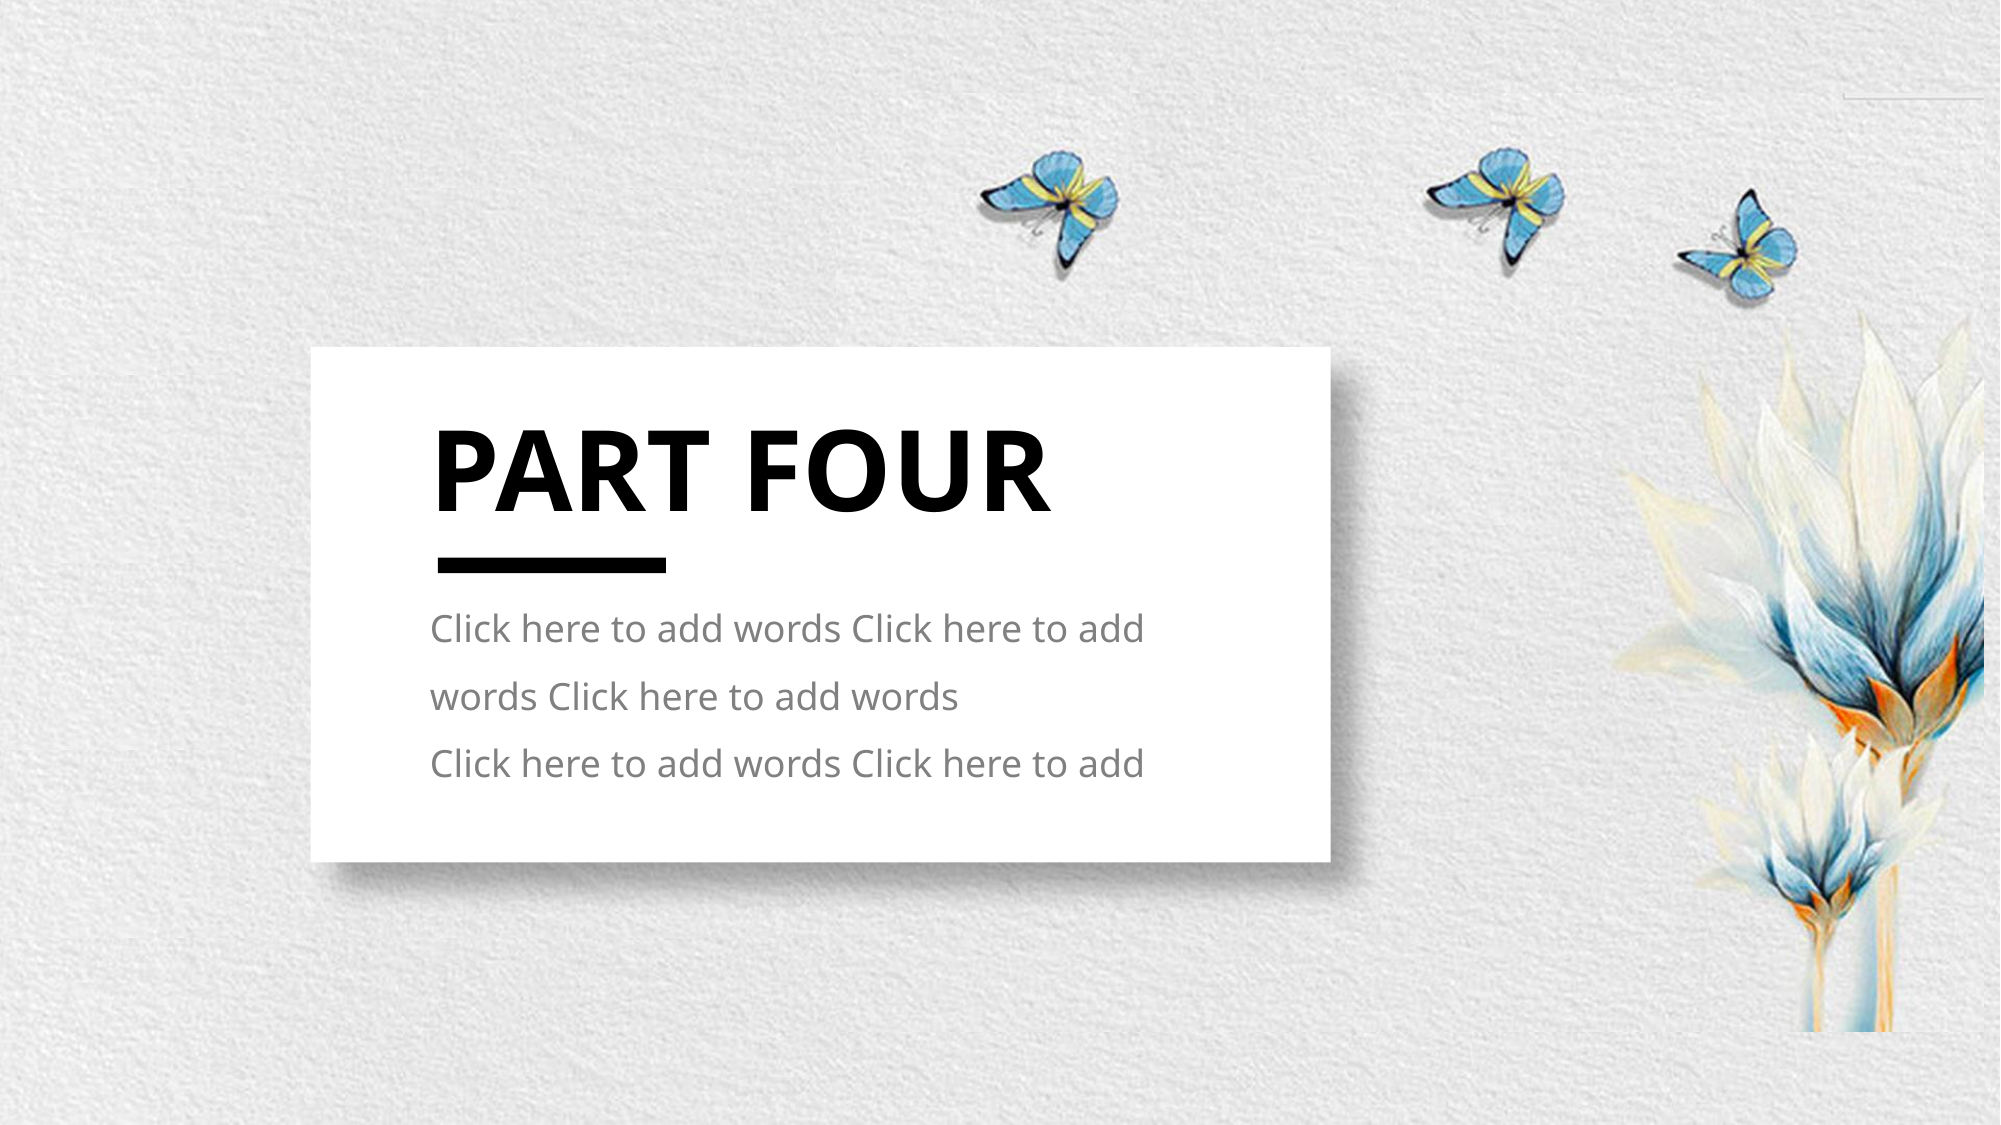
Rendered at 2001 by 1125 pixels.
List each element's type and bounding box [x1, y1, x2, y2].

text_box [0, 0, 2000, 1125]
picture [836, 93, 1984, 1032]
